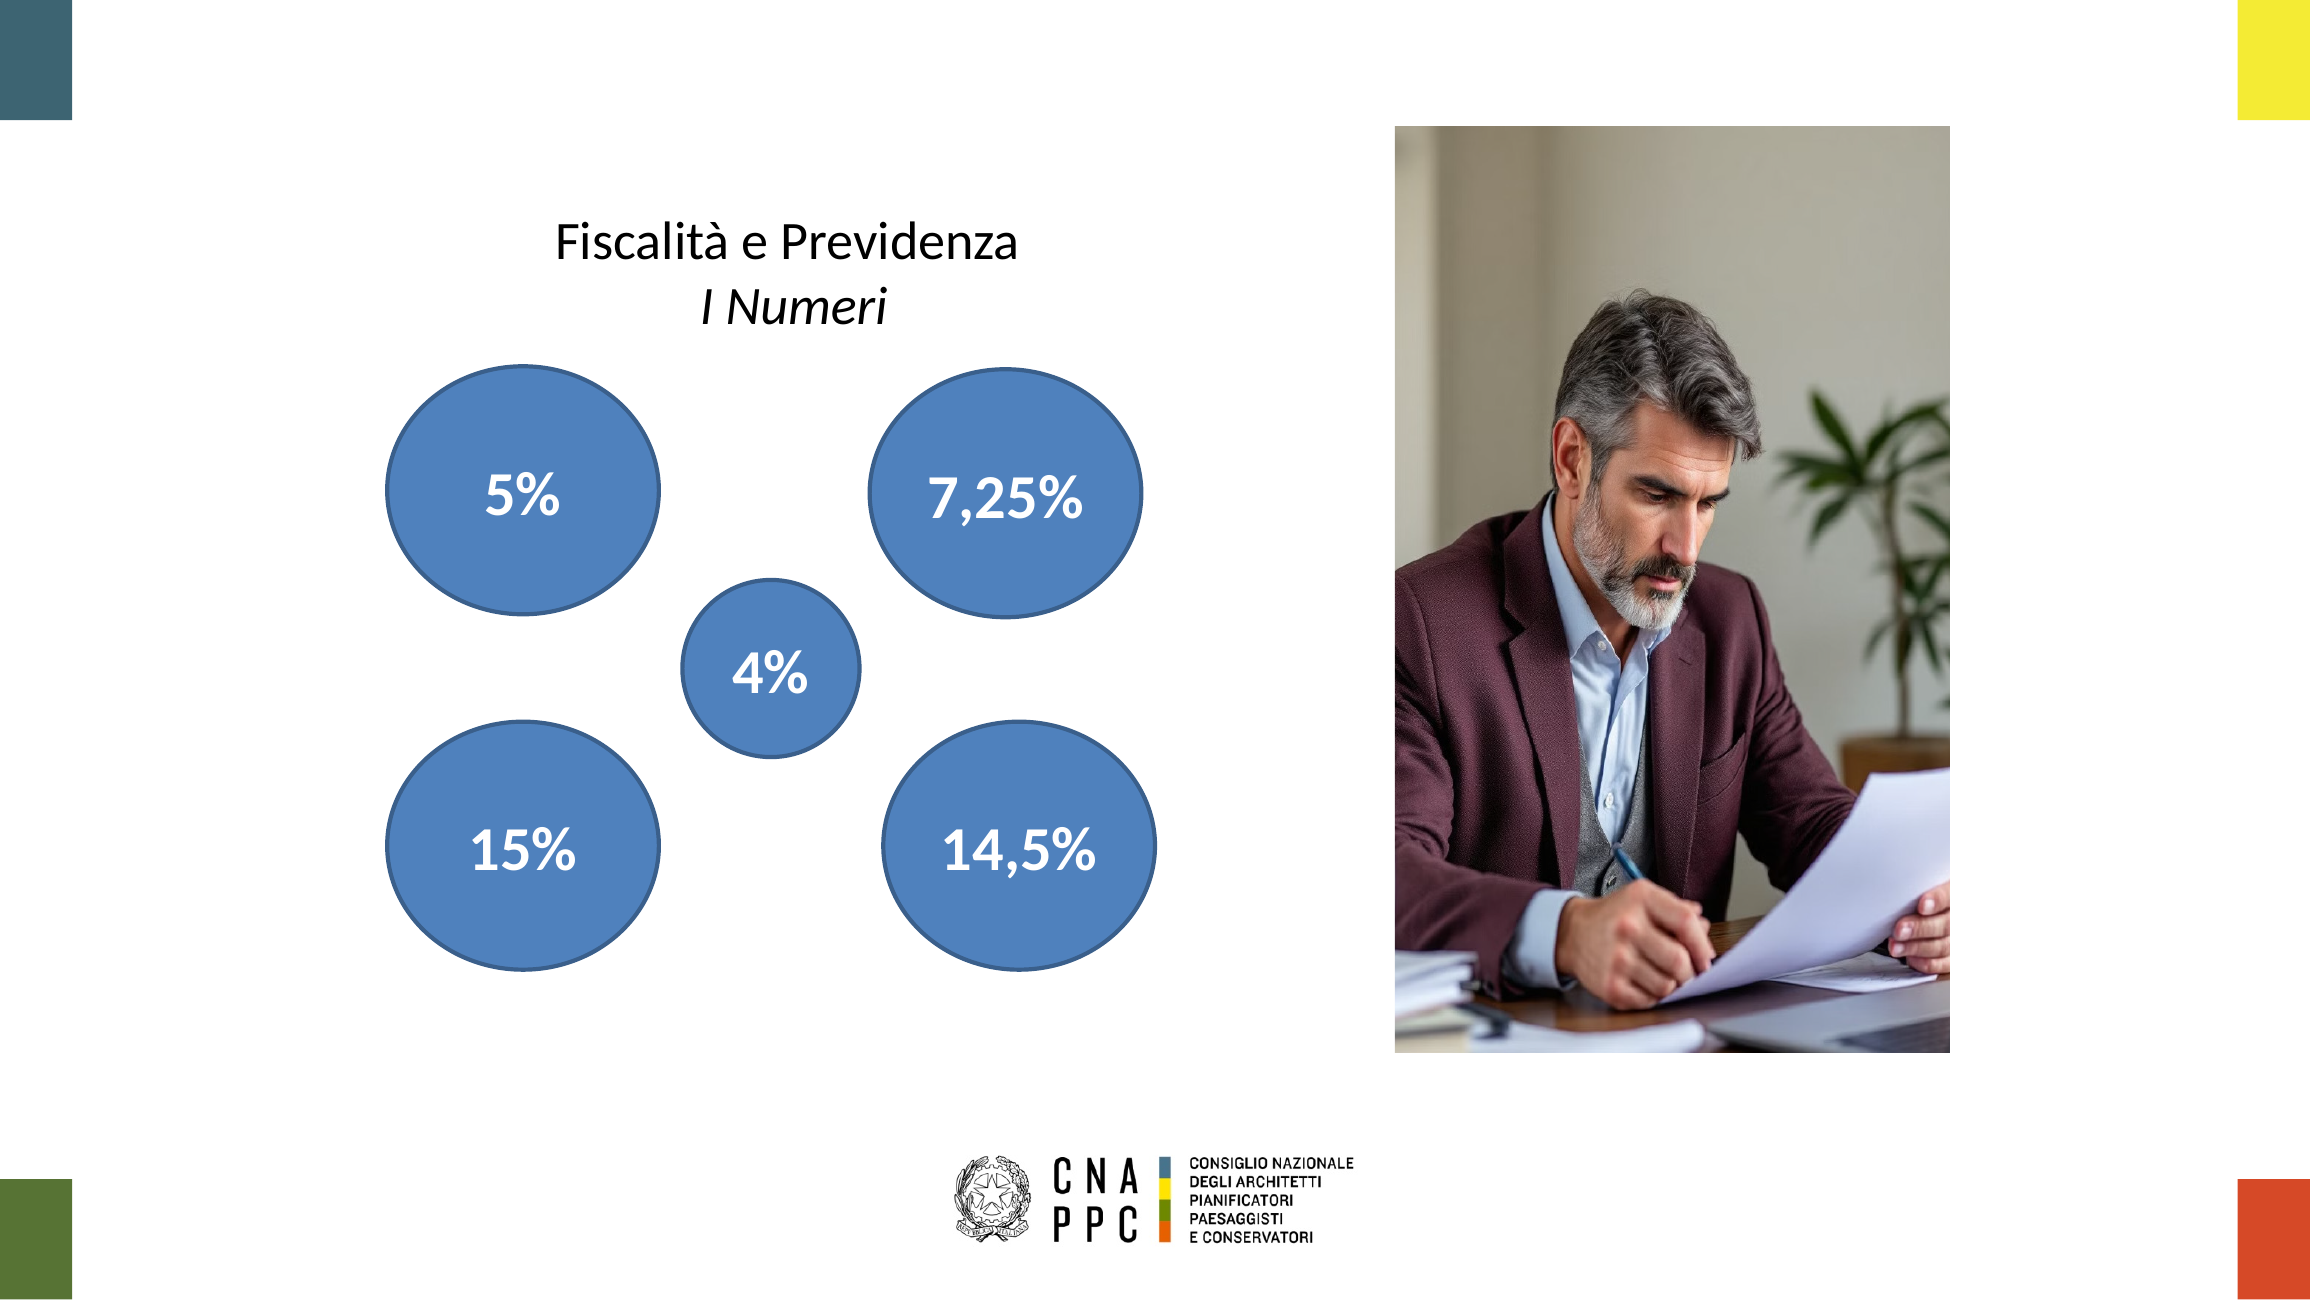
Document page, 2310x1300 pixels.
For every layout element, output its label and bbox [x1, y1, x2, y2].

text_box [0, 0, 2310, 1300]
picture [938, 1141, 1371, 1260]
picture [1394, 125, 1951, 1054]
